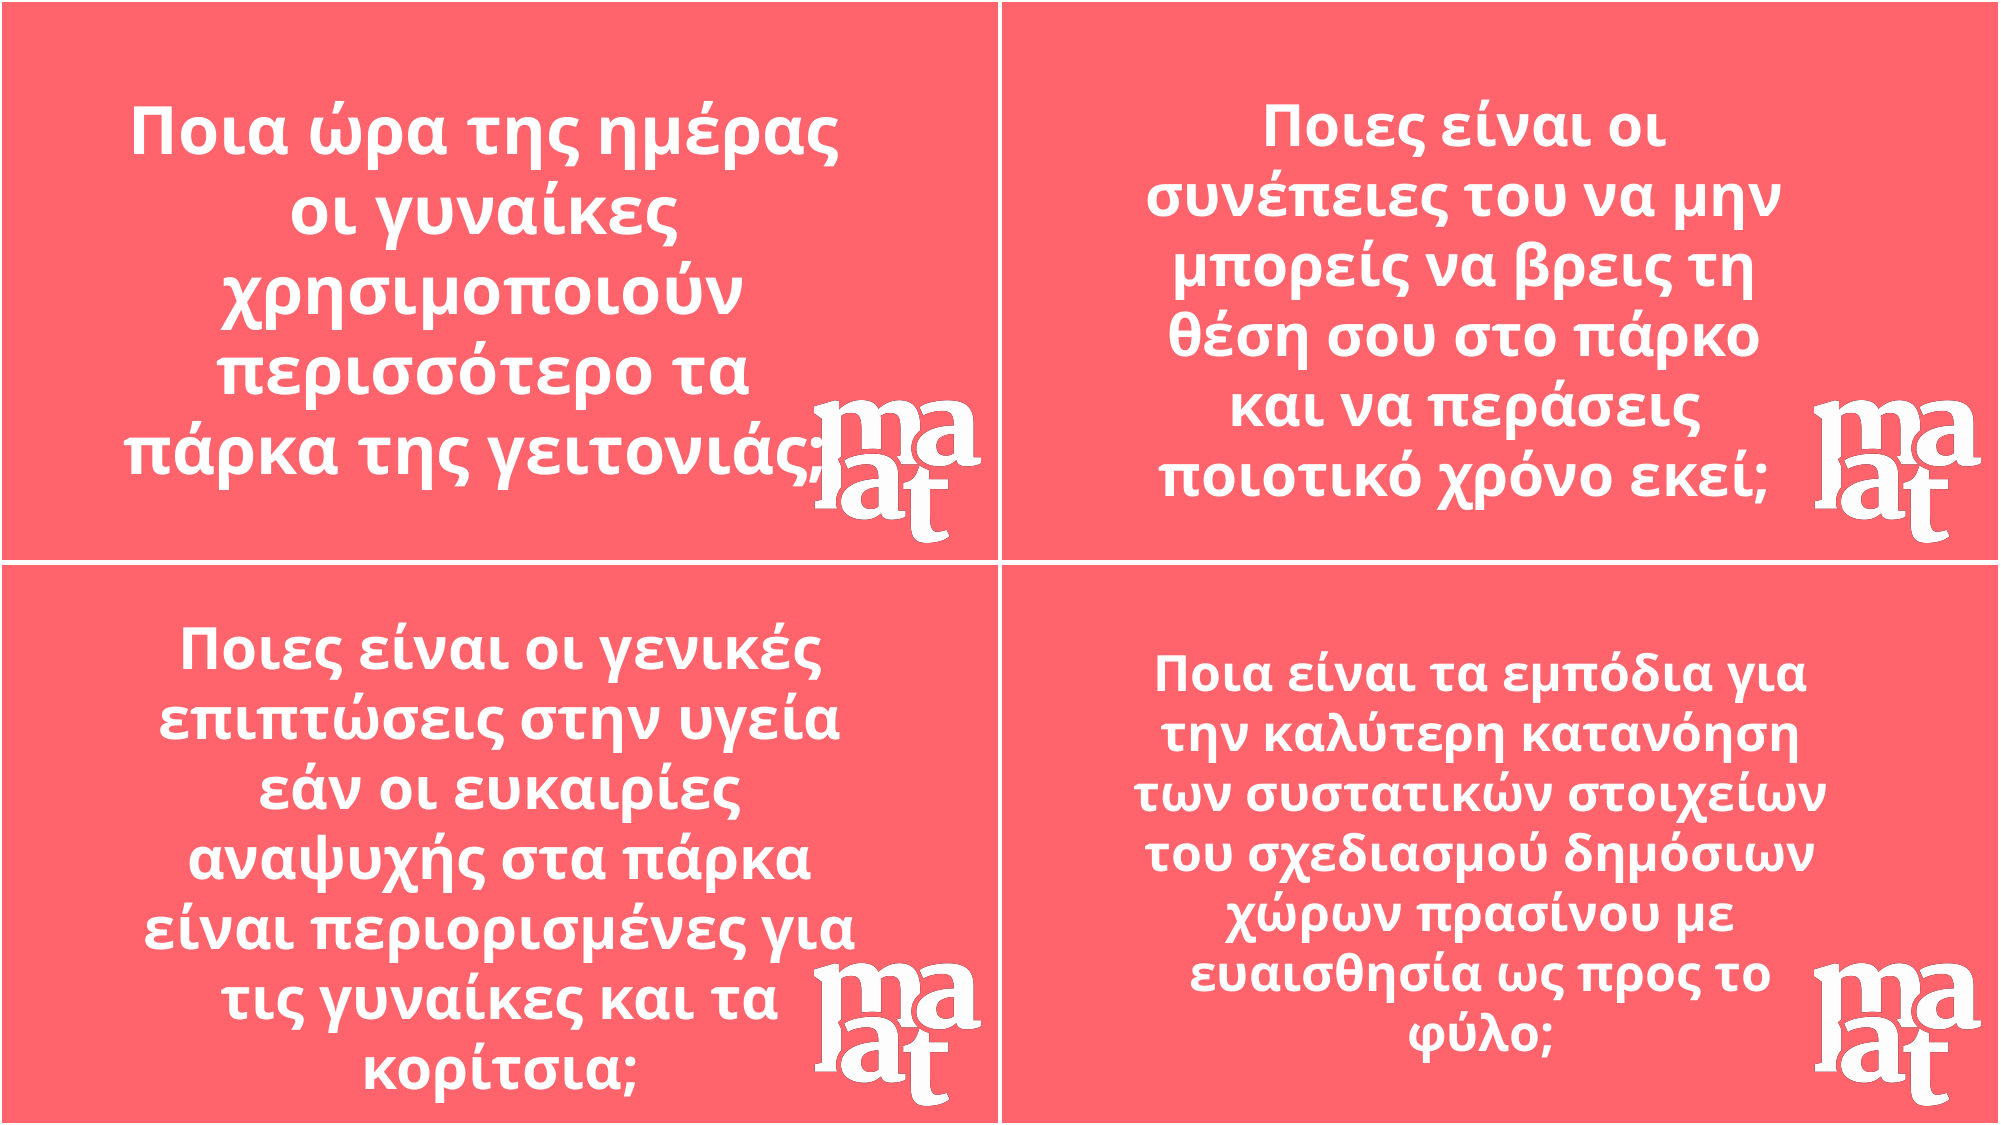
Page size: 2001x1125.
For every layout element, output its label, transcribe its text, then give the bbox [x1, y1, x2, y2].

picture [814, 400, 981, 544]
picture [1814, 962, 1981, 1106]
text_box [999, 562, 2000, 1125]
text_box [0, 562, 999, 1125]
picture [1814, 400, 1981, 544]
text_box Ποια ώρα της ημέρας οι γυναίκες χρησιμοποιούν περισσότερο τα πάρκα της γειτονιάς; [102, 80, 866, 496]
text_box Ποιες είναι οι γενικές επιπτώσεις στην υγεία εάν οι ευκαιρίες αναψυχής στα πάρκα είναι περιορισμένες για τις γυναίκες και τα κορίτσια; [102, 603, 898, 1109]
text_box Ποιες είναι οι συνέπειες του να μην μπορείς να βρεις τη θέση σου στο πάρκο και να περάσεις ποιοτικό χρόνο εκεί; [1102, 80, 1827, 516]
text_box Ποια είναι τα εμπόδια για την καλύτερη κατανόηση των συστατικών στοιχείων του σχεδιασμού δημόσιων χώρων πρασίνου με ευαισθησία ως προς το φύλο; [1102, 634, 1860, 1069]
text_box [999, 0, 2000, 562]
text_box [0, 0, 999, 562]
picture [814, 962, 981, 1106]
